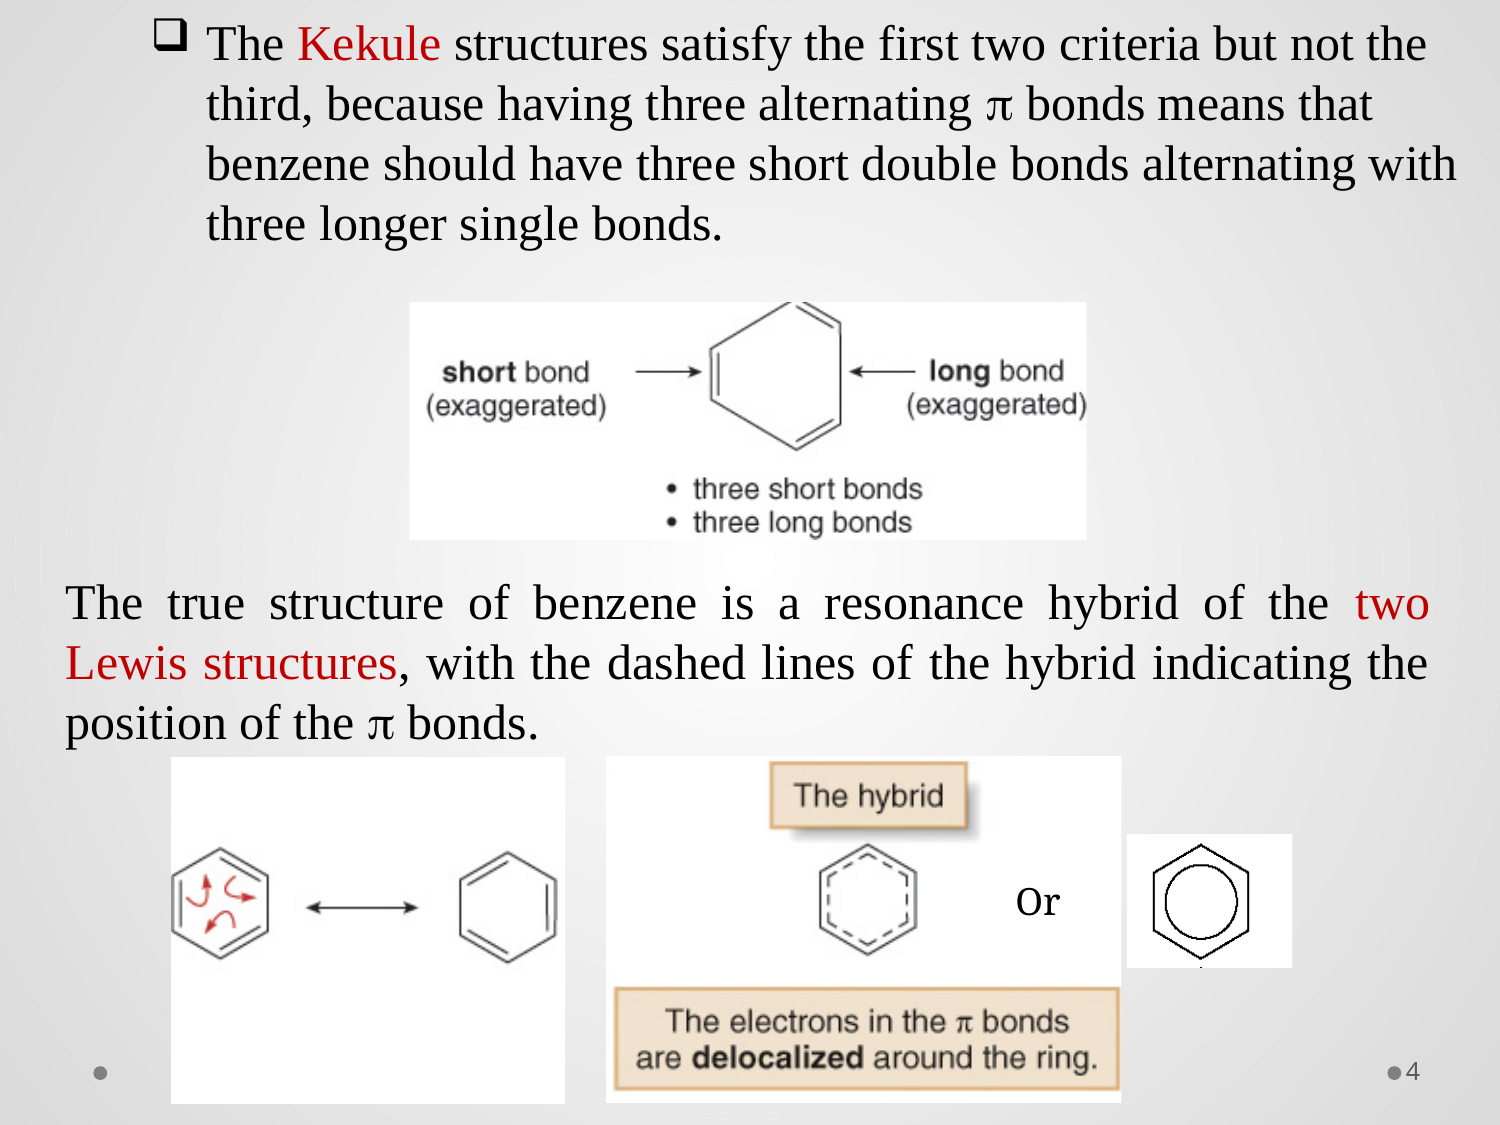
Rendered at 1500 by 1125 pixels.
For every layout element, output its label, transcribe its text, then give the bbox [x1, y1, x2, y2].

text_box The true structure of benzene is a resonance hybrid of the two Lewis structures, with the dashed lines of the hybrid indicating the position of the  bonds. [51, 562, 1445, 758]
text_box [605, 755, 1293, 1103]
picture [408, 302, 1087, 540]
picture [170, 756, 566, 1104]
text_box The Kekule structures satisfy the first two criteria but not the third, because having three alternating  bonds means that benzene should have three short double bonds alternating with three longer single bonds. [135, 3, 1483, 258]
slide_number 4 [1401, 1042, 1494, 1103]
